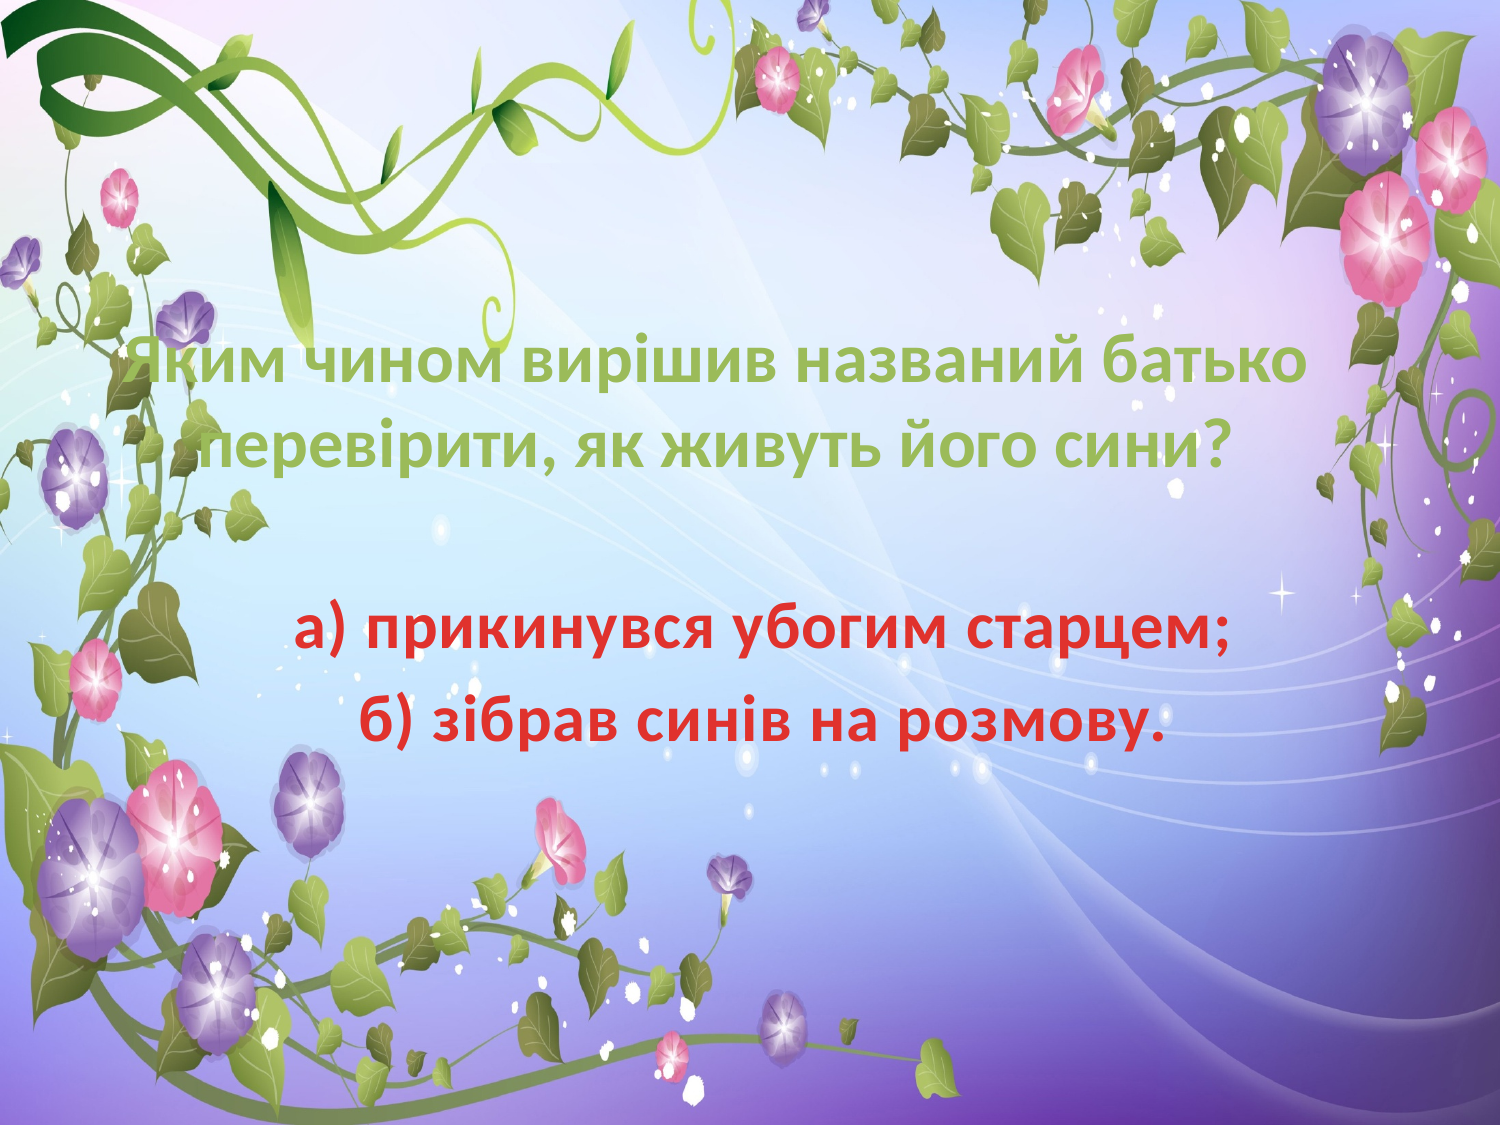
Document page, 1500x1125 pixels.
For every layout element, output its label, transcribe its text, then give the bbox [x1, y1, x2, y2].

picture [0, 0, 1500, 1125]
list а) прикинувся убогим старцем; б) зібрав синів на розмову. [88, 574, 1439, 1125]
title Яким чином вирішив названий батько перевірити, як живуть його сини? [41, 302, 1392, 491]
